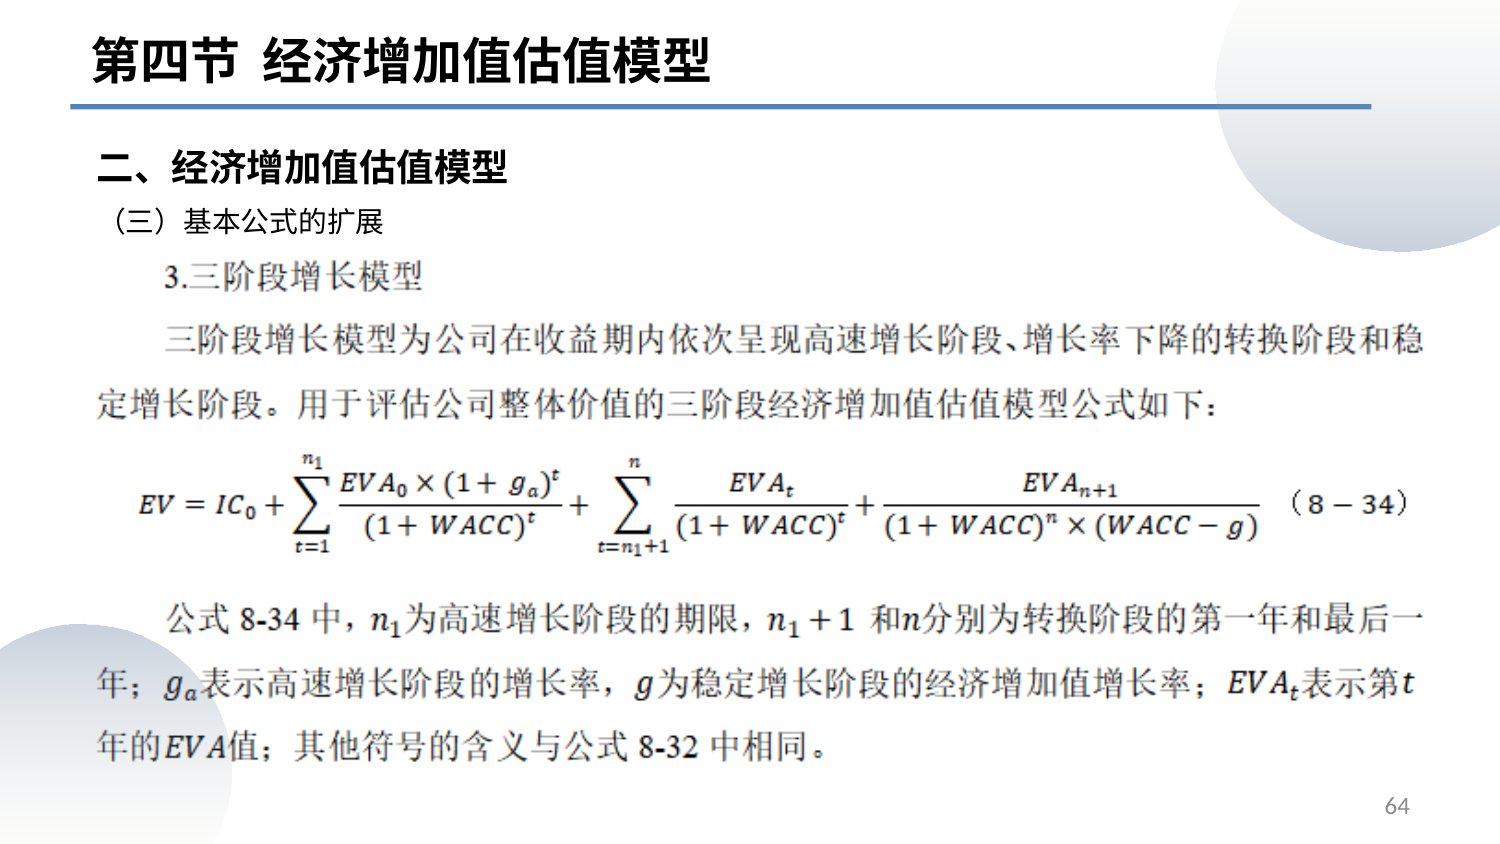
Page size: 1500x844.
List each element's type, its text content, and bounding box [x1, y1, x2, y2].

text_box [0, 622, 232, 844]
title （三）基本公式的扩展 [82, 175, 1342, 247]
text_box [1213, 0, 1500, 255]
text_box 第四节 经济增加值估值模型 [74, 23, 1225, 96]
slide_number 64 [1074, 794, 1425, 827]
picture [70, 257, 1441, 786]
text_box 二、经济增加值估值模型 [82, 116, 704, 197]
